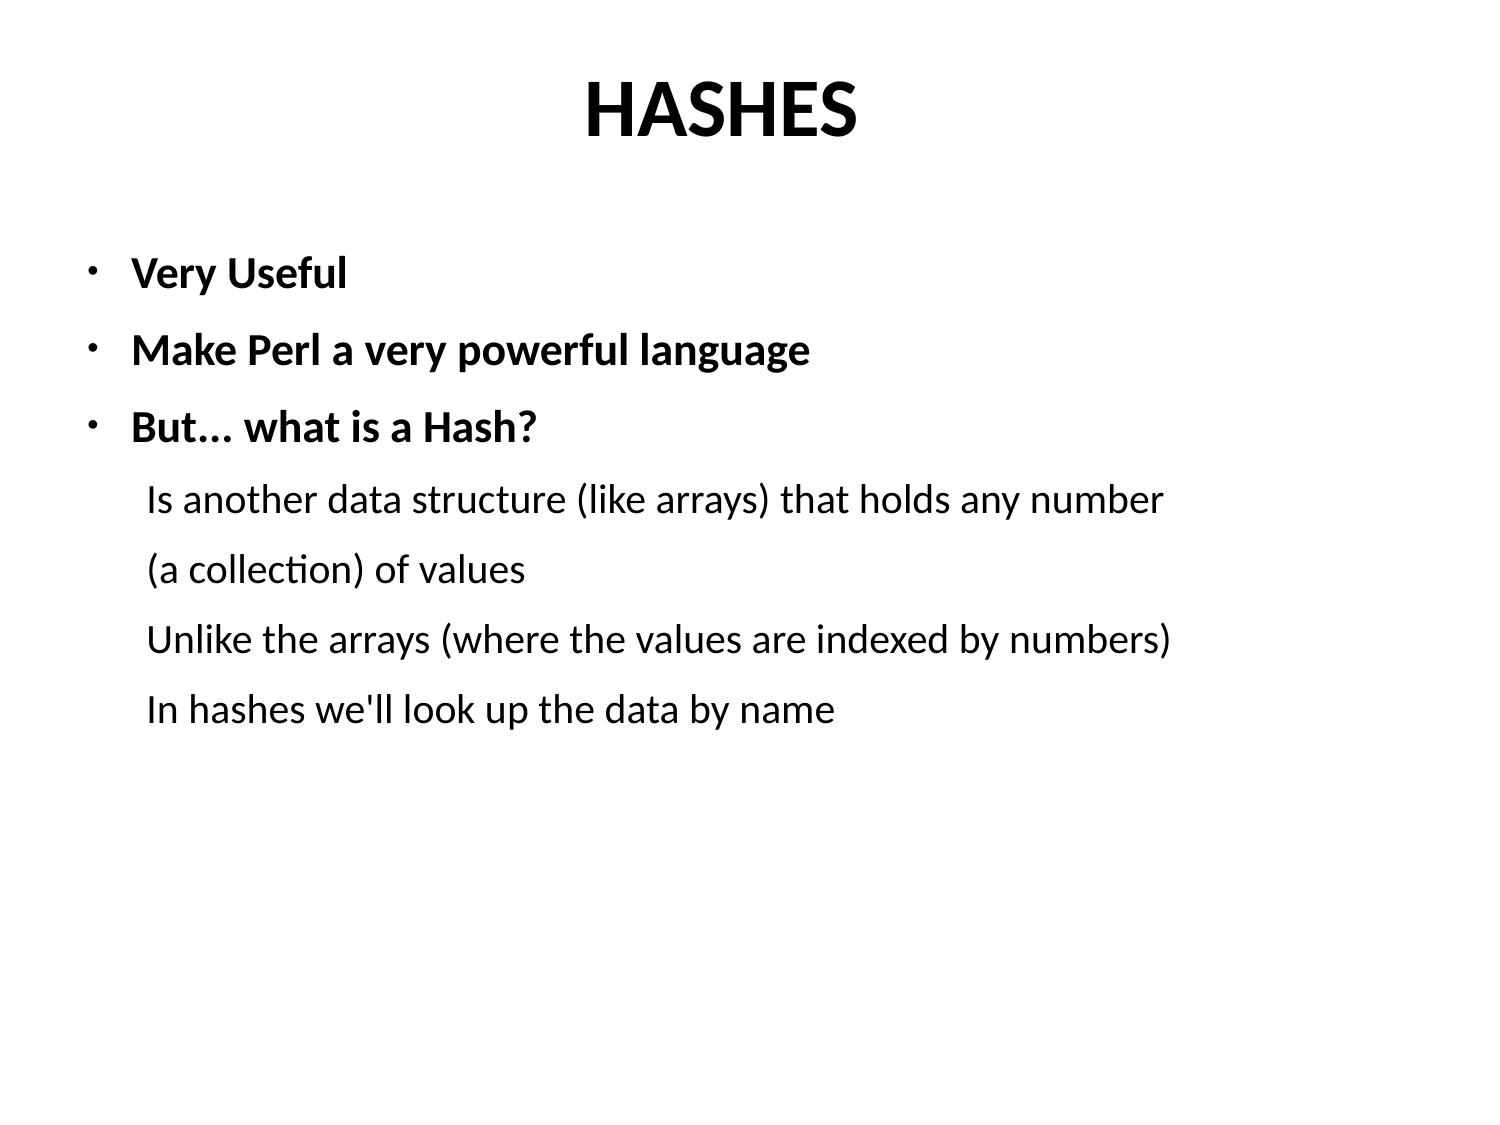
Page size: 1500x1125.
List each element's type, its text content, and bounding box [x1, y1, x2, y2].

text_box Very Useful Make Perl a very powerful language But... what is a Hash? Is another data structure (like arrays) that holds any number (a collection) of values Unlike the arrays (where the values are indexed by numbers) In hashes we'll look up the data by name [73, 236, 1334, 756]
text_box HASHES [571, 40, 945, 147]
